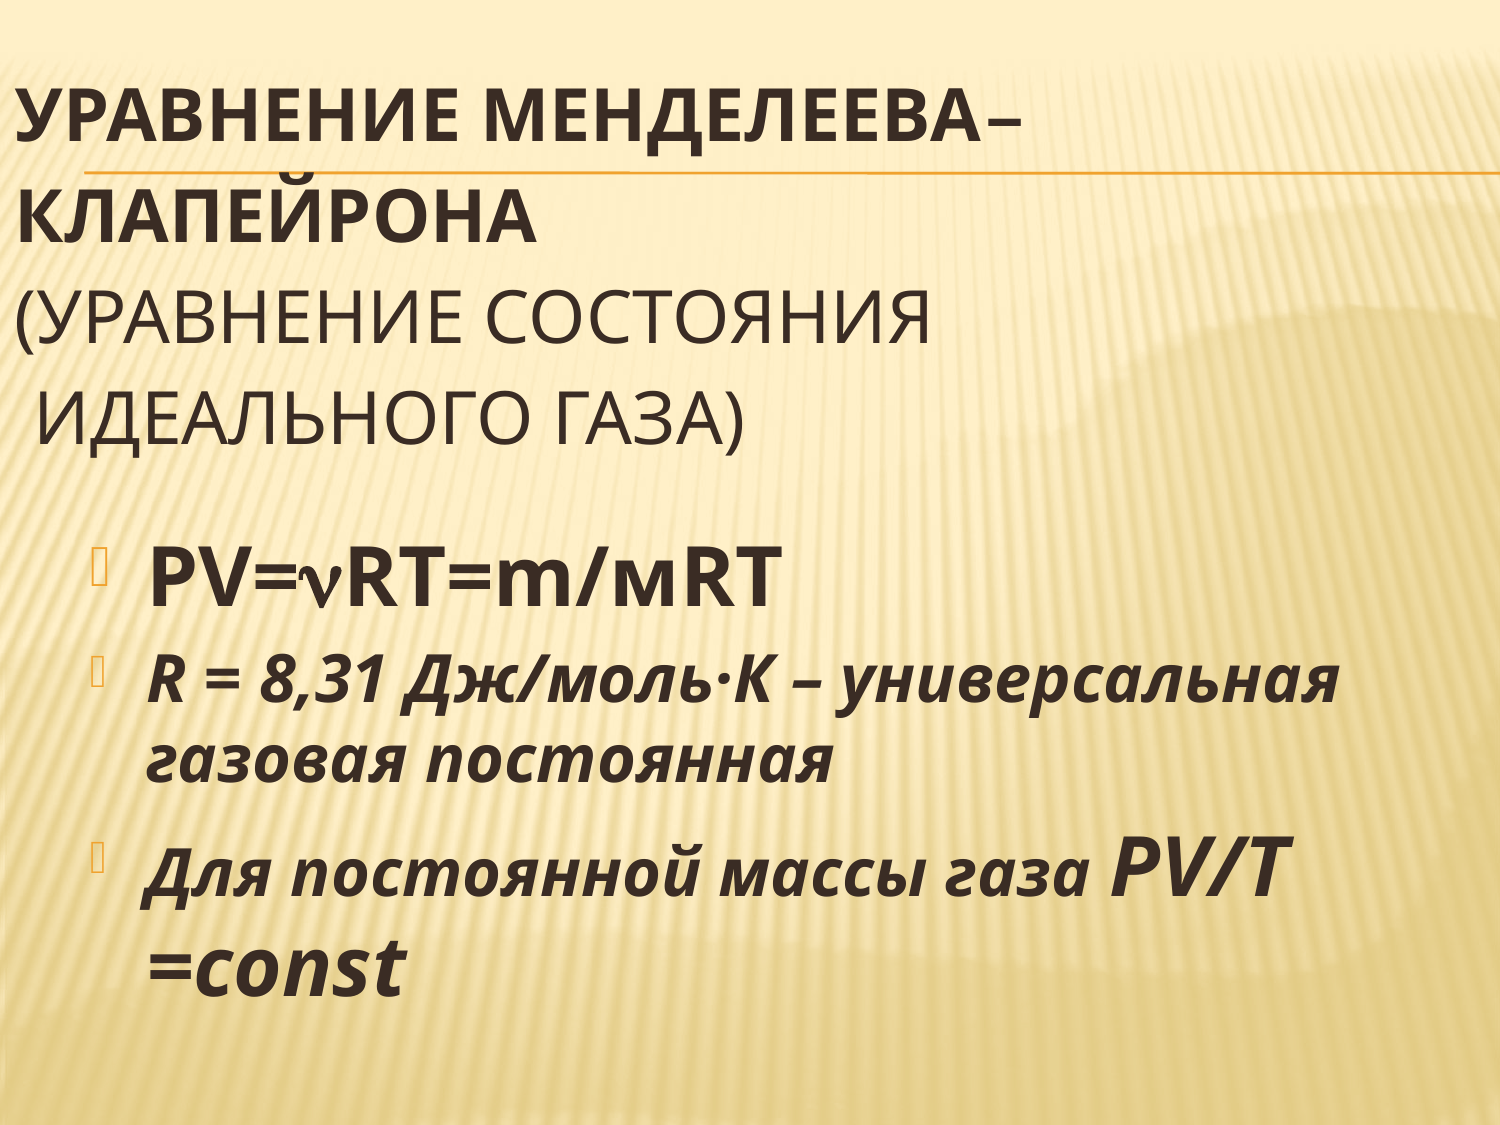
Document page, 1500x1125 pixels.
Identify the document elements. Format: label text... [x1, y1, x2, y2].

title Уравнение Менделеева–Клапейрона (Уравнение состояния идеального газа) [0, 45, 1500, 469]
list PV=RT=m/мRT R = 8,31 Дж/моль·К – универсальная газовая постоянная Для постоянной массы газа PV/T =const [75, 515, 1425, 1005]
